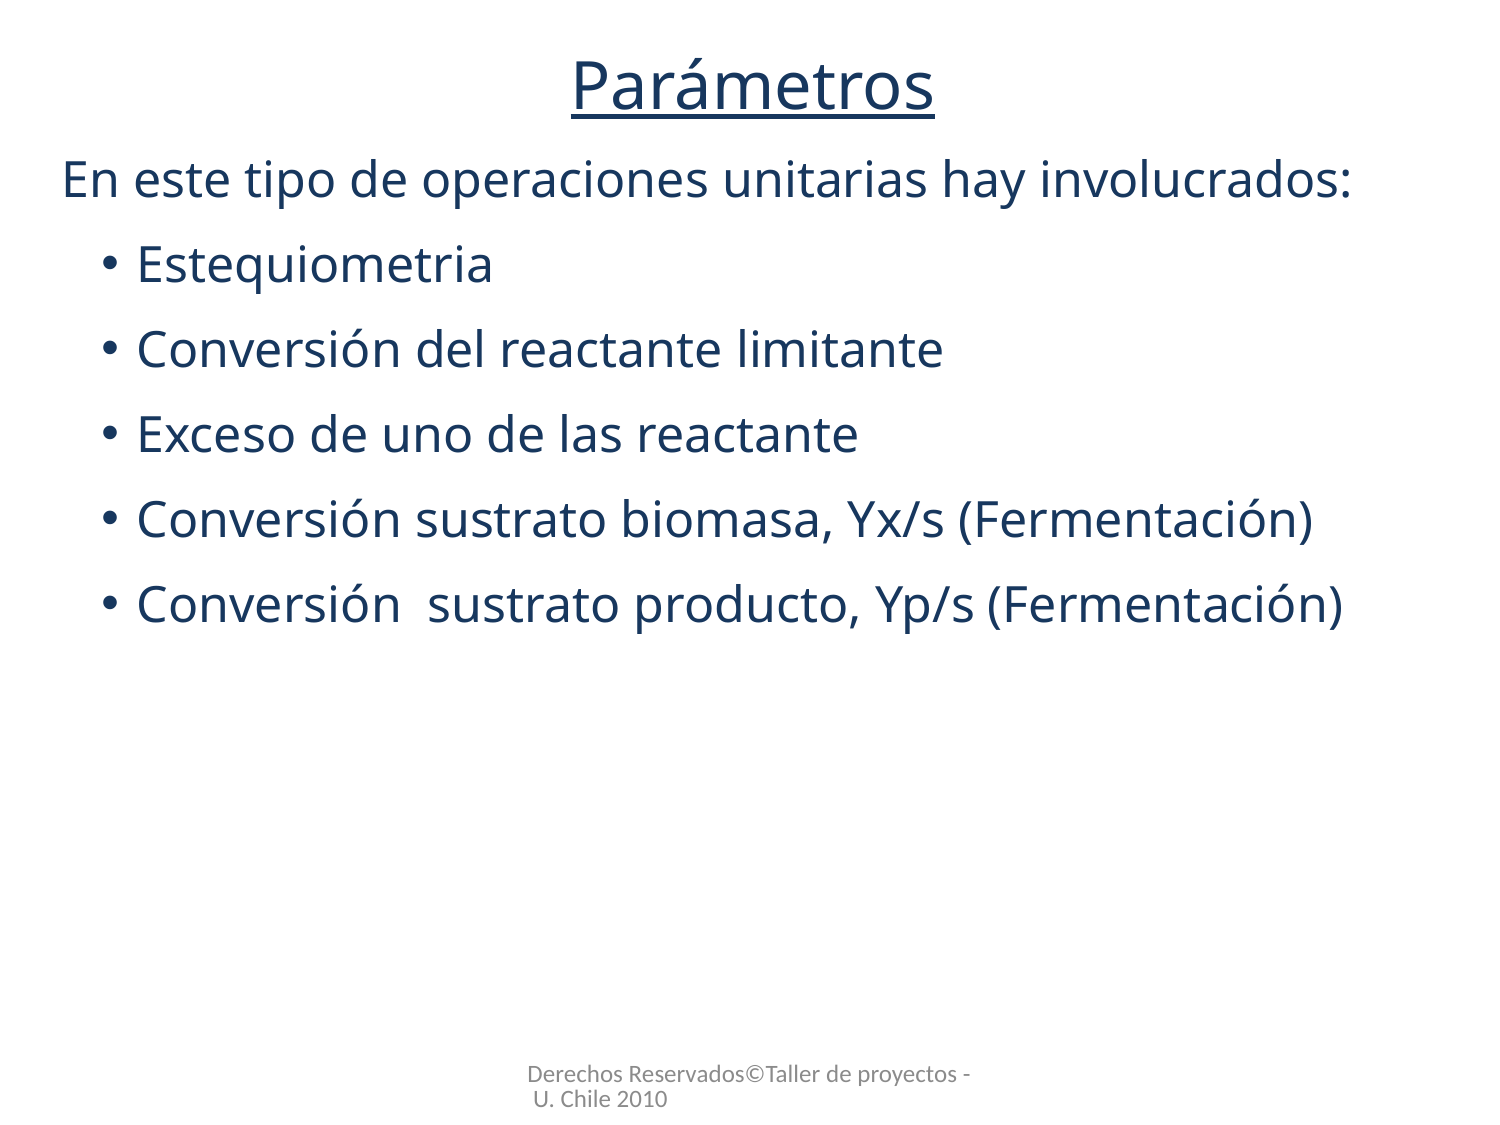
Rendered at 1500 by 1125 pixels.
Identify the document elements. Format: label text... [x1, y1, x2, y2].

text_box Parámetros En este tipo de operaciones unitarias hay involucrados: Estequiometria Conversión del reactante limitante Exceso de uno de las reactante Conversión sustrato biomasa, Yx/s (Fermentación) Conversión sustrato producto, Yp/s (Fermentación) [46, 35, 1460, 640]
footer Derechos Reservados©Taller de proyectos - U. Chile 2010 [512, 1042, 988, 1103]
